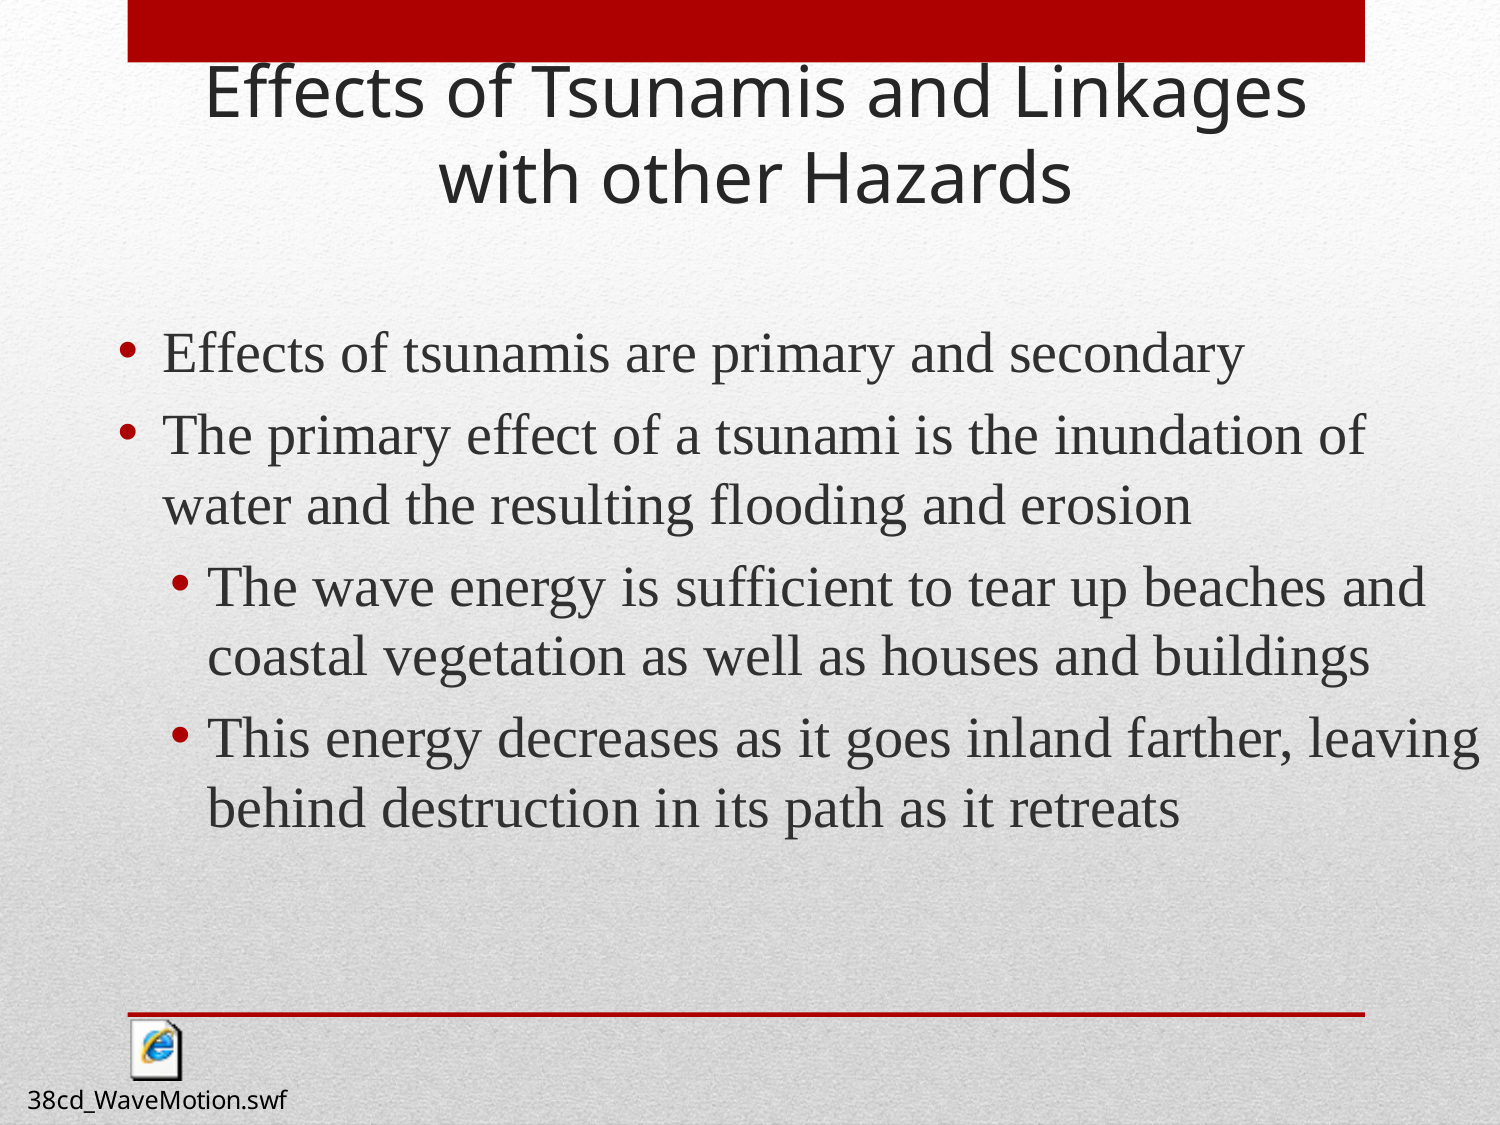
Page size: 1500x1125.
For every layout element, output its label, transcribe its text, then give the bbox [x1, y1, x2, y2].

list Effects of tsunamis are primary and secondary The primary effect of a tsunami is the inundation of water and the resulting flooding and erosion The wave energy is sufficient to tear up beaches and coastal vegetation as well as houses and buildings This energy decreases as it goes inland farther, leaving behind destruction in its path as it retreats [50, 249, 1500, 994]
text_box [0, 1011, 314, 1125]
title Effects of Tsunamis and Linkages with other Hazards [150, 37, 1363, 225]
